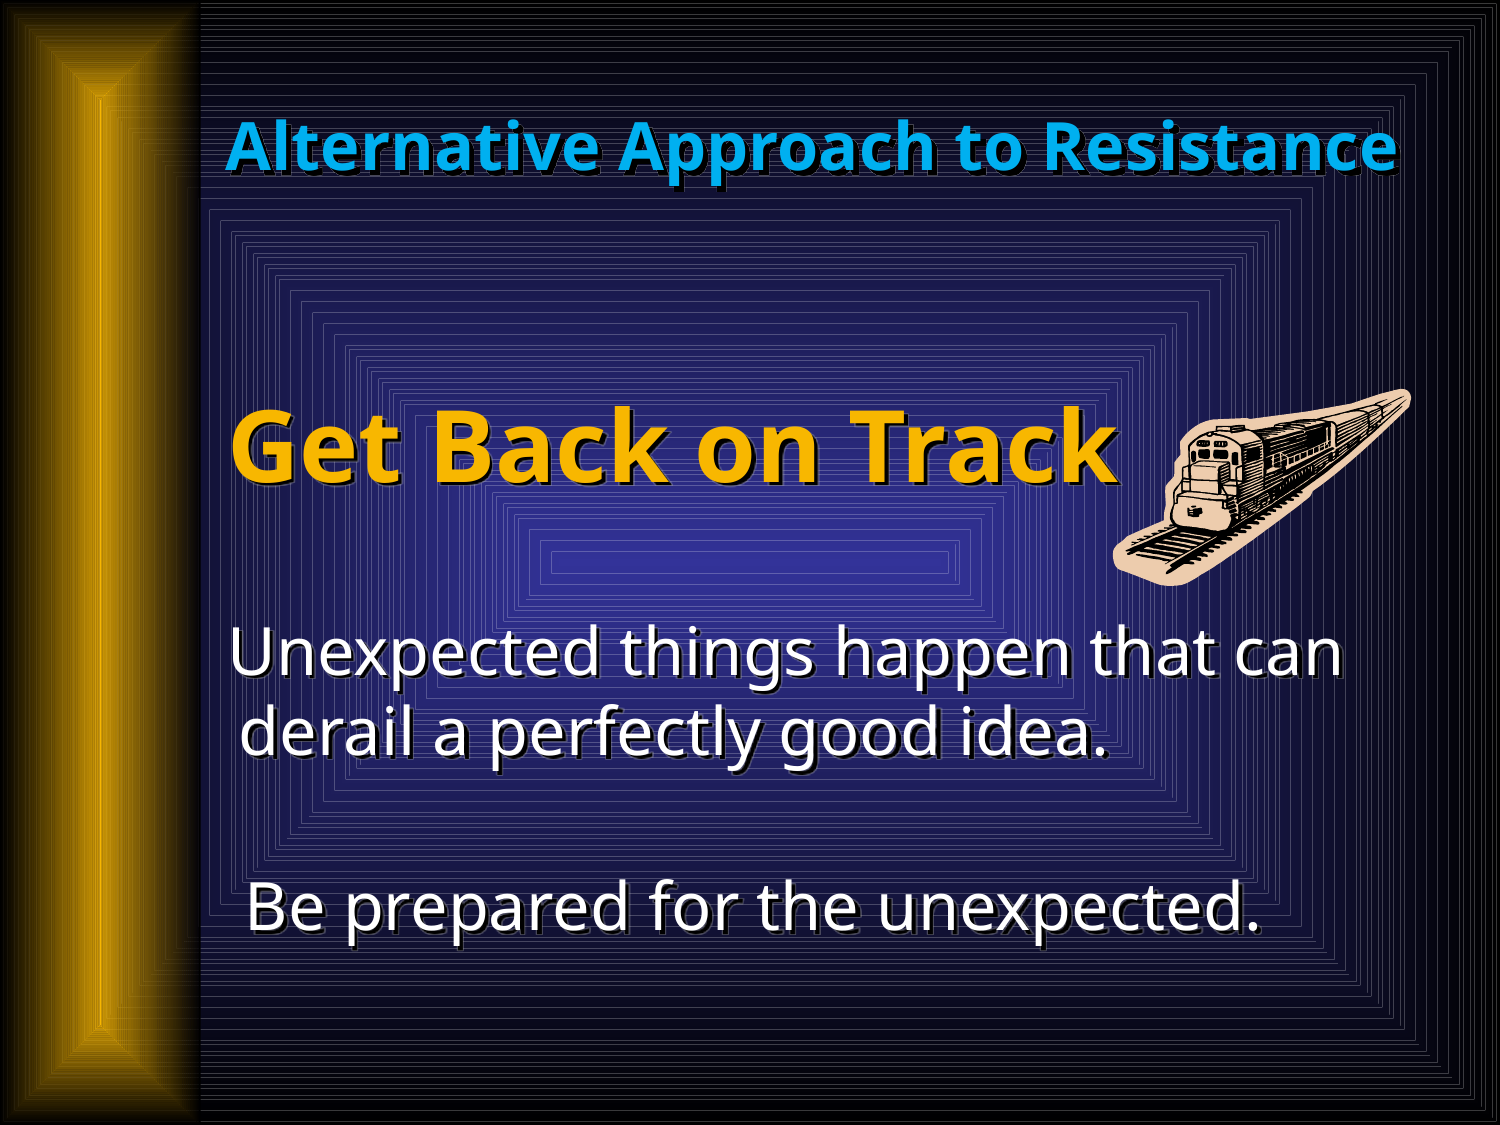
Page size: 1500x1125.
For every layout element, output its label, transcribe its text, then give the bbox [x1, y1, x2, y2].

picture [1114, 389, 1411, 585]
list Get Back on Track Unexpected things happen that can derail a perfectly good idea. Be prepared for the unexpected. [212, 374, 1438, 1125]
title Alternative Approach to Resistance [74, 49, 1500, 239]
